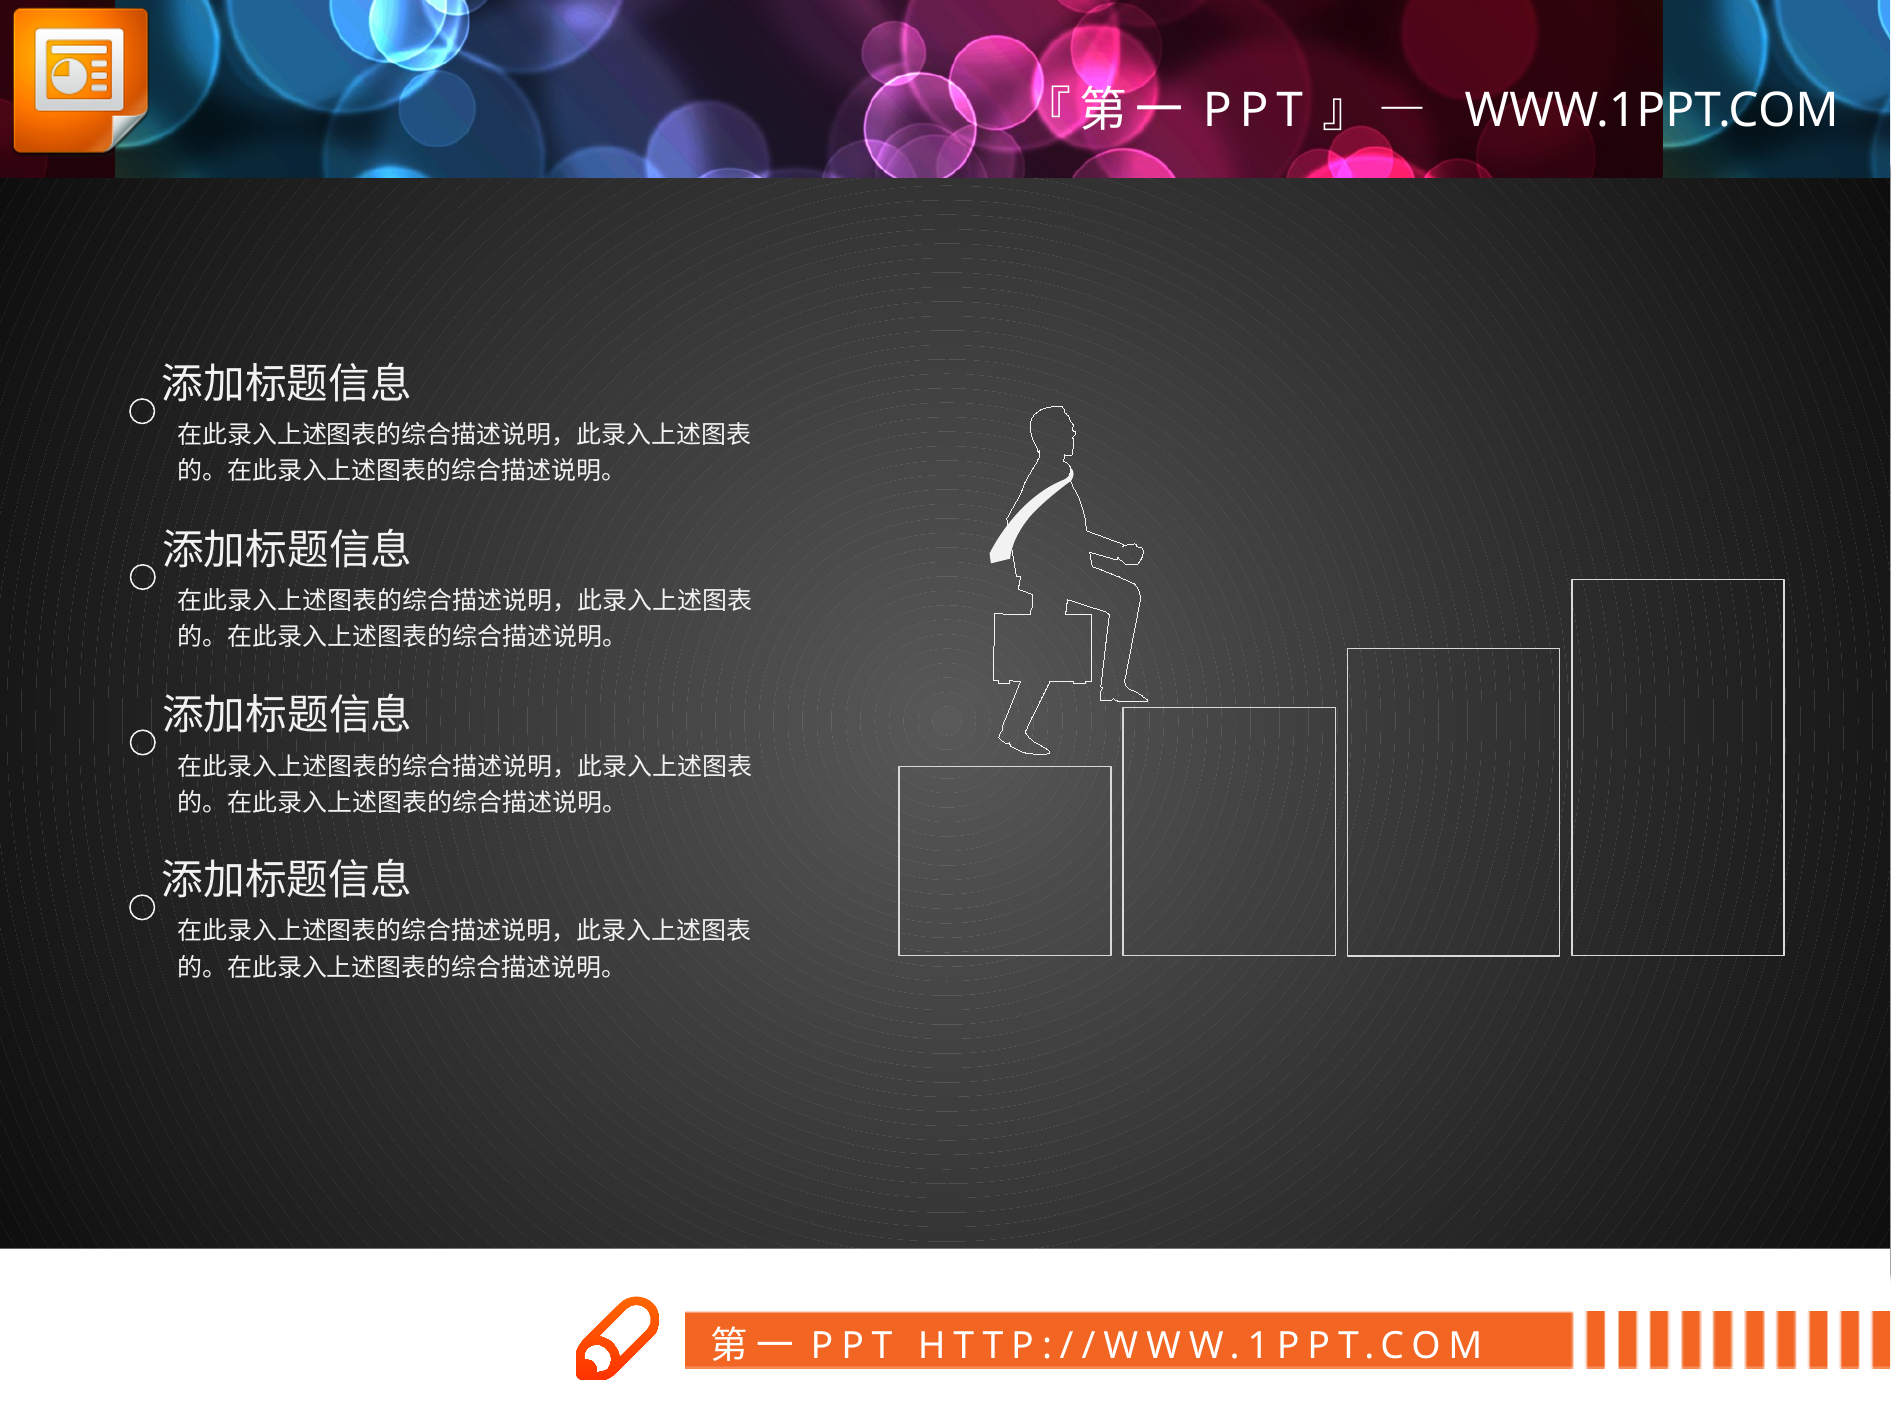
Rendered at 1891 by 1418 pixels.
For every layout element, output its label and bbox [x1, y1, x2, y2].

text_box [129, 895, 155, 920]
text_box [1347, 648, 1560, 956]
text_box [129, 398, 155, 424]
text_box [176, 356, 793, 485]
text_box [989, 403, 1149, 756]
text_box [1123, 707, 1336, 956]
text_box [898, 766, 1112, 956]
text_box [1571, 579, 1784, 956]
text_box [177, 522, 793, 651]
text_box [177, 687, 793, 816]
picture [685, 1311, 1891, 1369]
text_box [130, 564, 156, 590]
picture [0, 0, 1891, 178]
text_box [176, 852, 793, 981]
text_box [130, 730, 156, 755]
